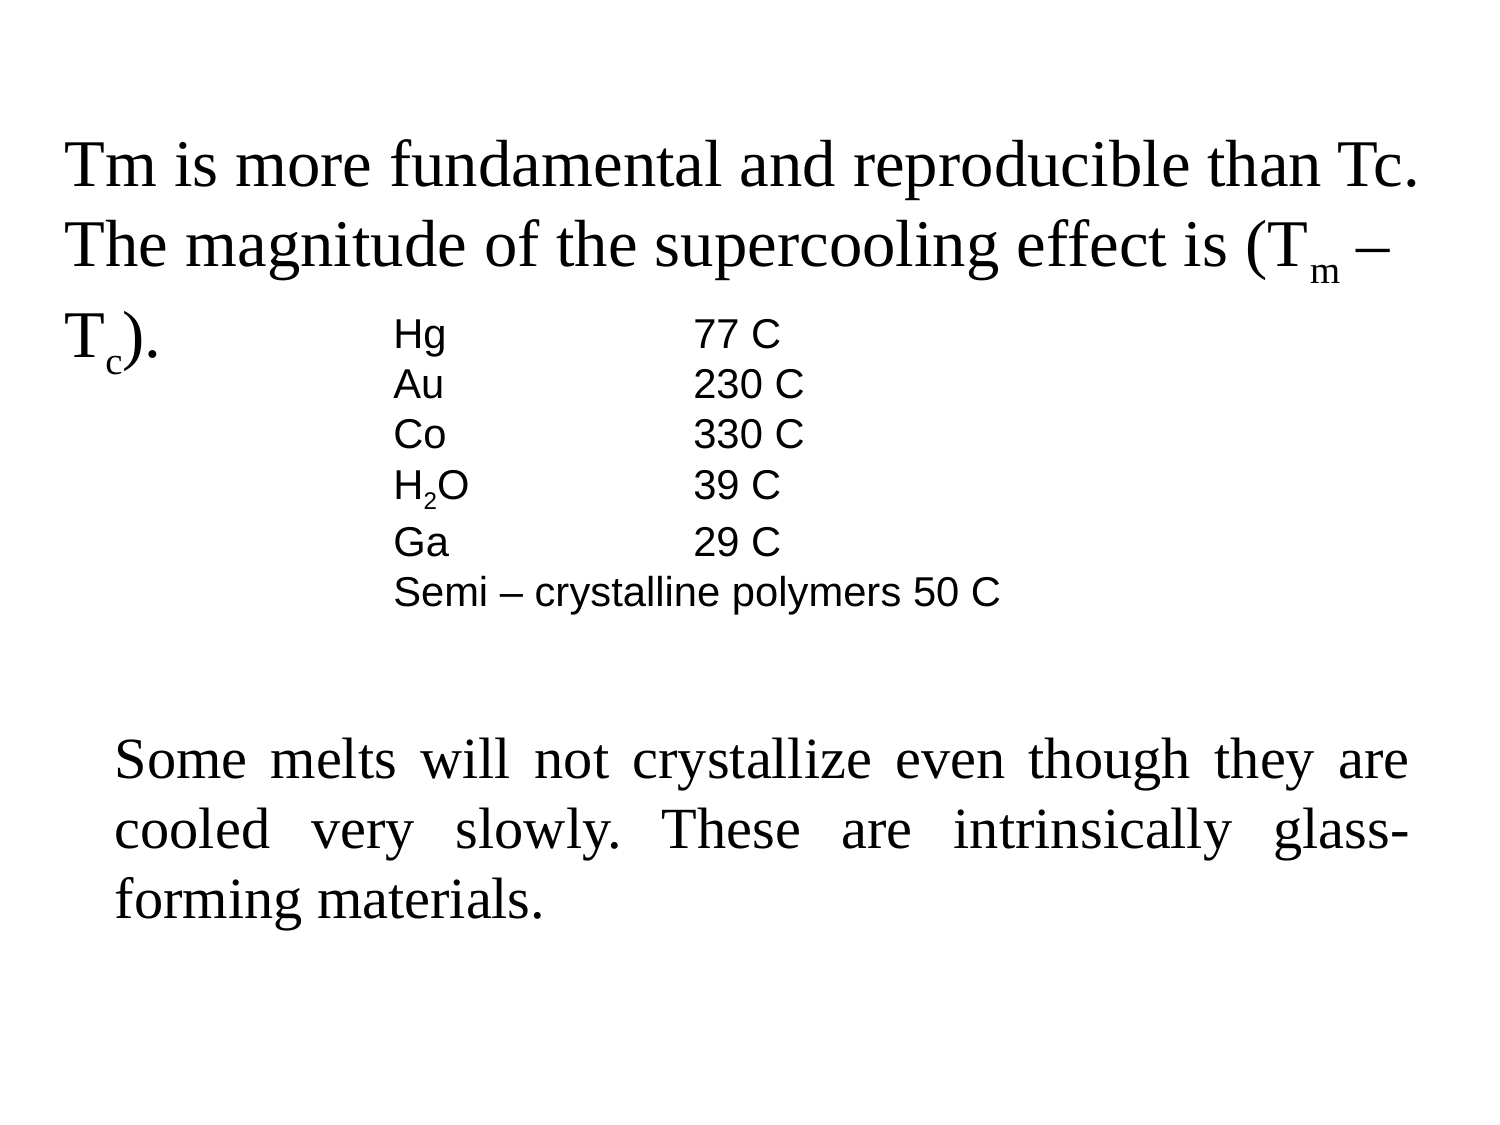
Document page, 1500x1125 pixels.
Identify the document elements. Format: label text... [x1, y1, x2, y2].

text_box Some melts will not crystallize even though they are cooled very slowly. These are intrinsically glass-forming materials. [99, 712, 1425, 938]
text_box Tm is more fundamental and reproducible than Tc. The magnitude of the supercooling effect is (Tm – Tc). [49, 112, 1475, 390]
text_box Hg 77 C Au 230 C Co 330 C H2O 39 C Ga 29 C Semi – crystalline polymers 50 C [378, 299, 1104, 622]
